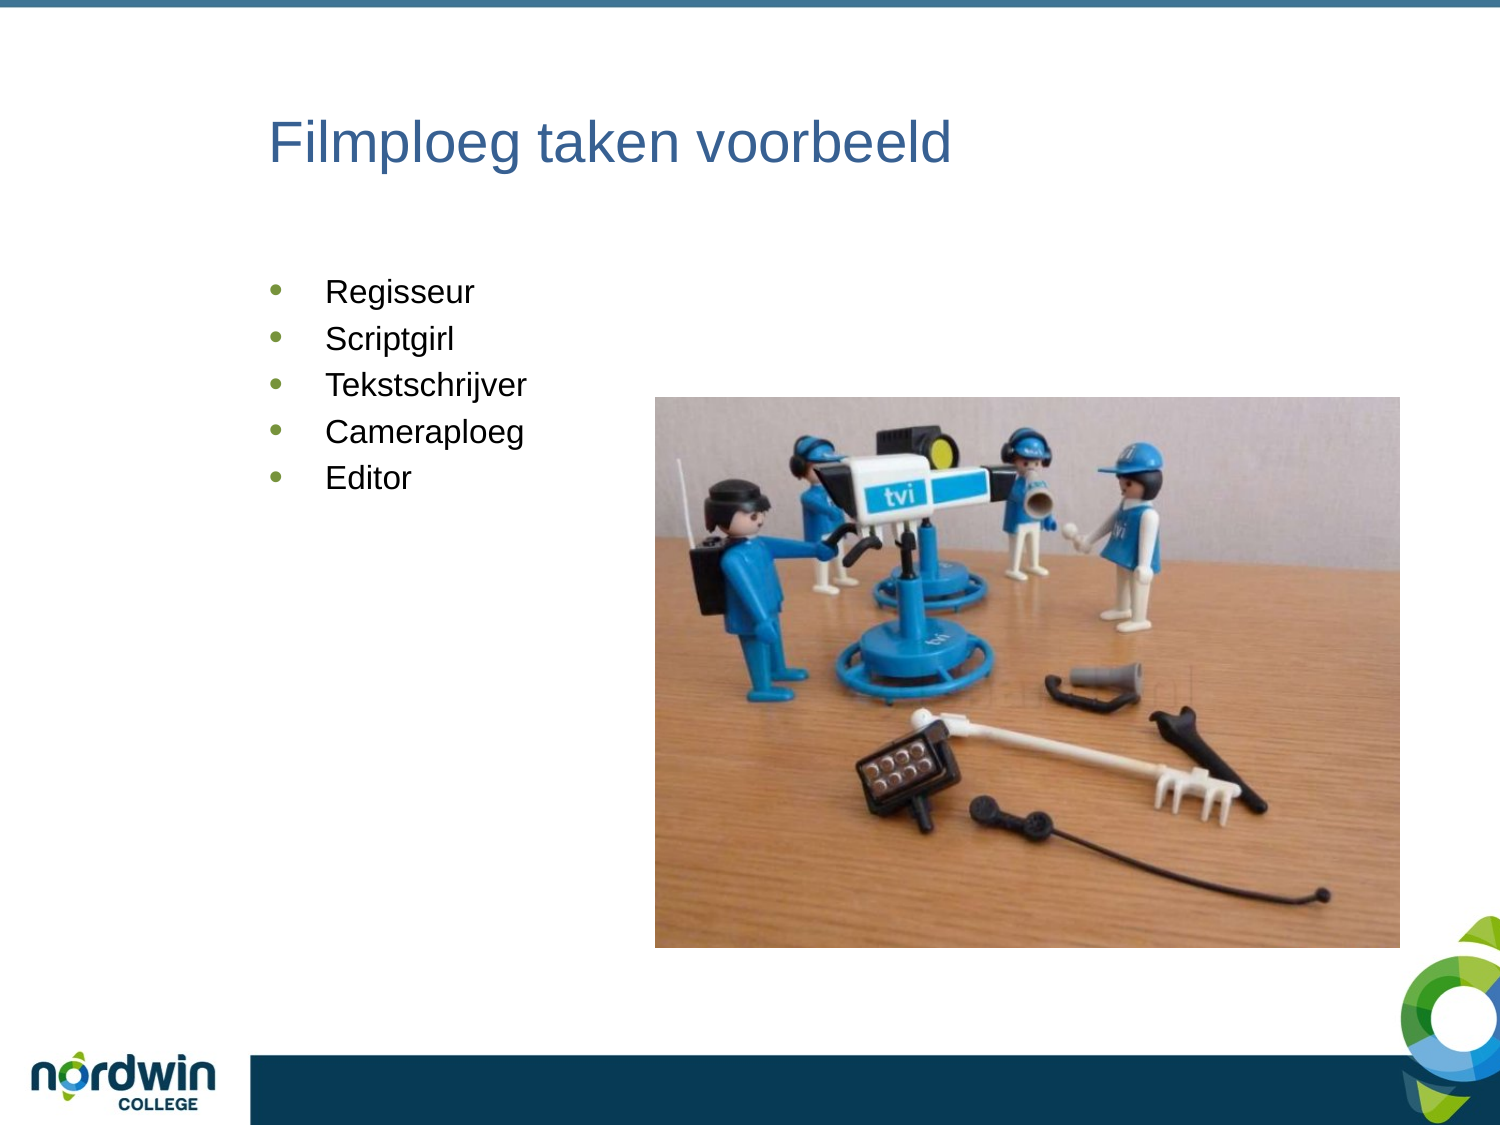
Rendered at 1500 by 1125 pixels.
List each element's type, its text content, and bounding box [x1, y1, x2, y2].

list Regisseur Scriptgirl Tekstschrijver Cameraploeg Editor [253, 262, 1425, 516]
title Filmploeg taken voorbeeld [253, 45, 1433, 233]
picture [0, 0, 1500, 1125]
